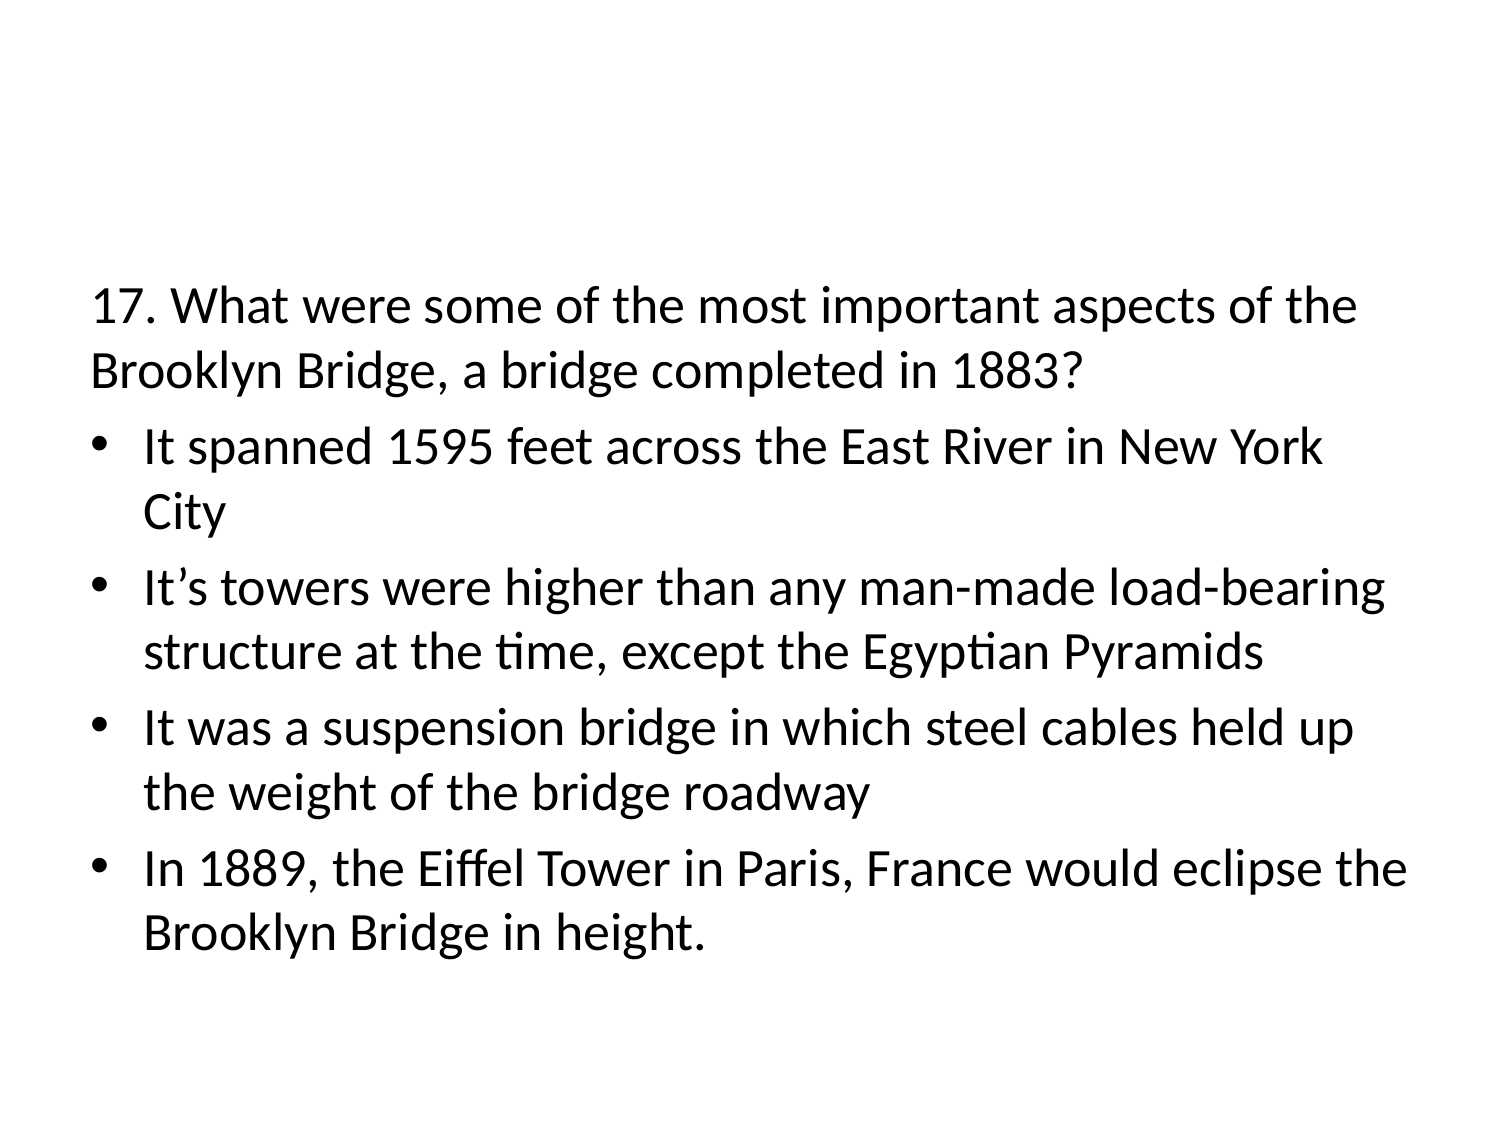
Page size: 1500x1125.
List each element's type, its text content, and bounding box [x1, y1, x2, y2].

list 17. What were some of the most important aspects of the Brooklyn Bridge, a bridge completed in 1883? It spanned 1595 feet across the East River in New York City It’s towers were higher than any man-made load-bearing structure at the time, except the Egyptian Pyramids It was a suspension bridge in which steel cables held up the weight of the bridge roadway In 1889, the Eiffel Tower in Paris, France would eclipse the Brooklyn Bridge in height. [75, 262, 1425, 1005]
